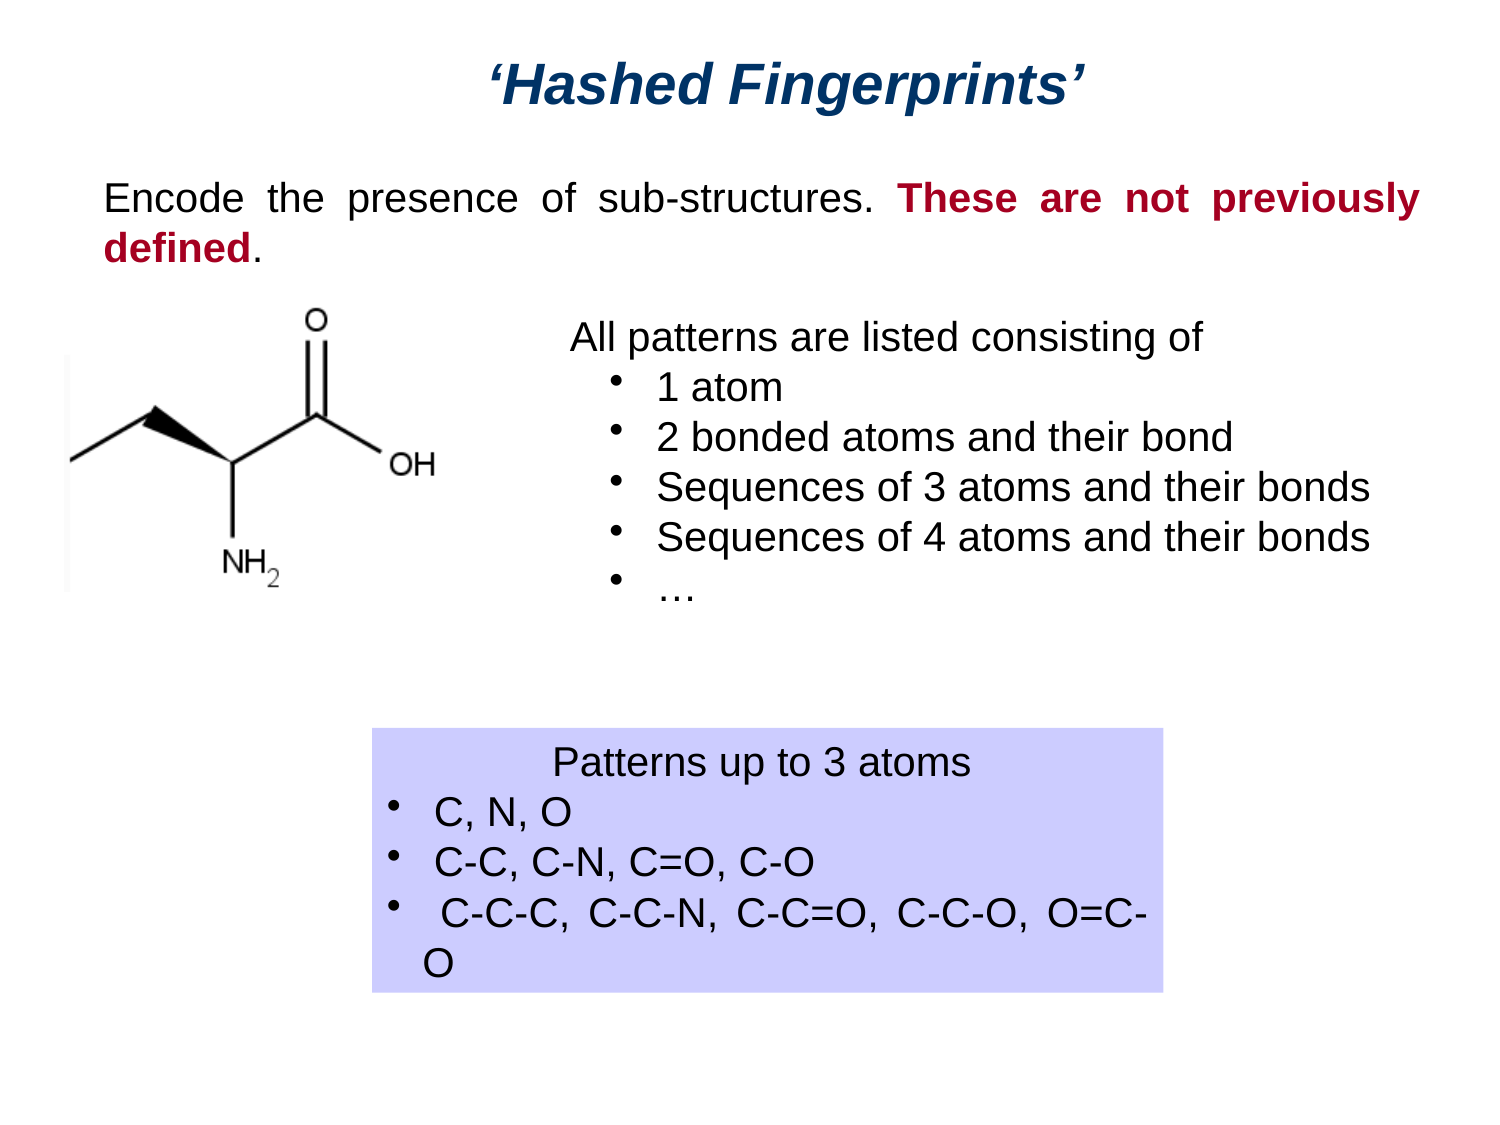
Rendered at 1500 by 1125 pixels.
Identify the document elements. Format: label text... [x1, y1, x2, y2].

text_box Encode the presence of sub-structures. These are not previously defined. [88, 163, 1436, 279]
text_box Patterns up to 3 atoms C, N, O C-C, C-N, C=O, C-O C-C-C, C-C-N, C-C=O, C-C-O, O=C-O [372, 727, 1164, 993]
text_box All patterns are listed consisting of 1 atom 2 bonded atoms and their bond Sequences of 3 atoms and their bonds Sequences of 4 atoms and their bonds … [554, 302, 1500, 618]
picture [64, 302, 439, 592]
text_box ‘Hashed Fingerprints’ [112, 47, 1459, 126]
